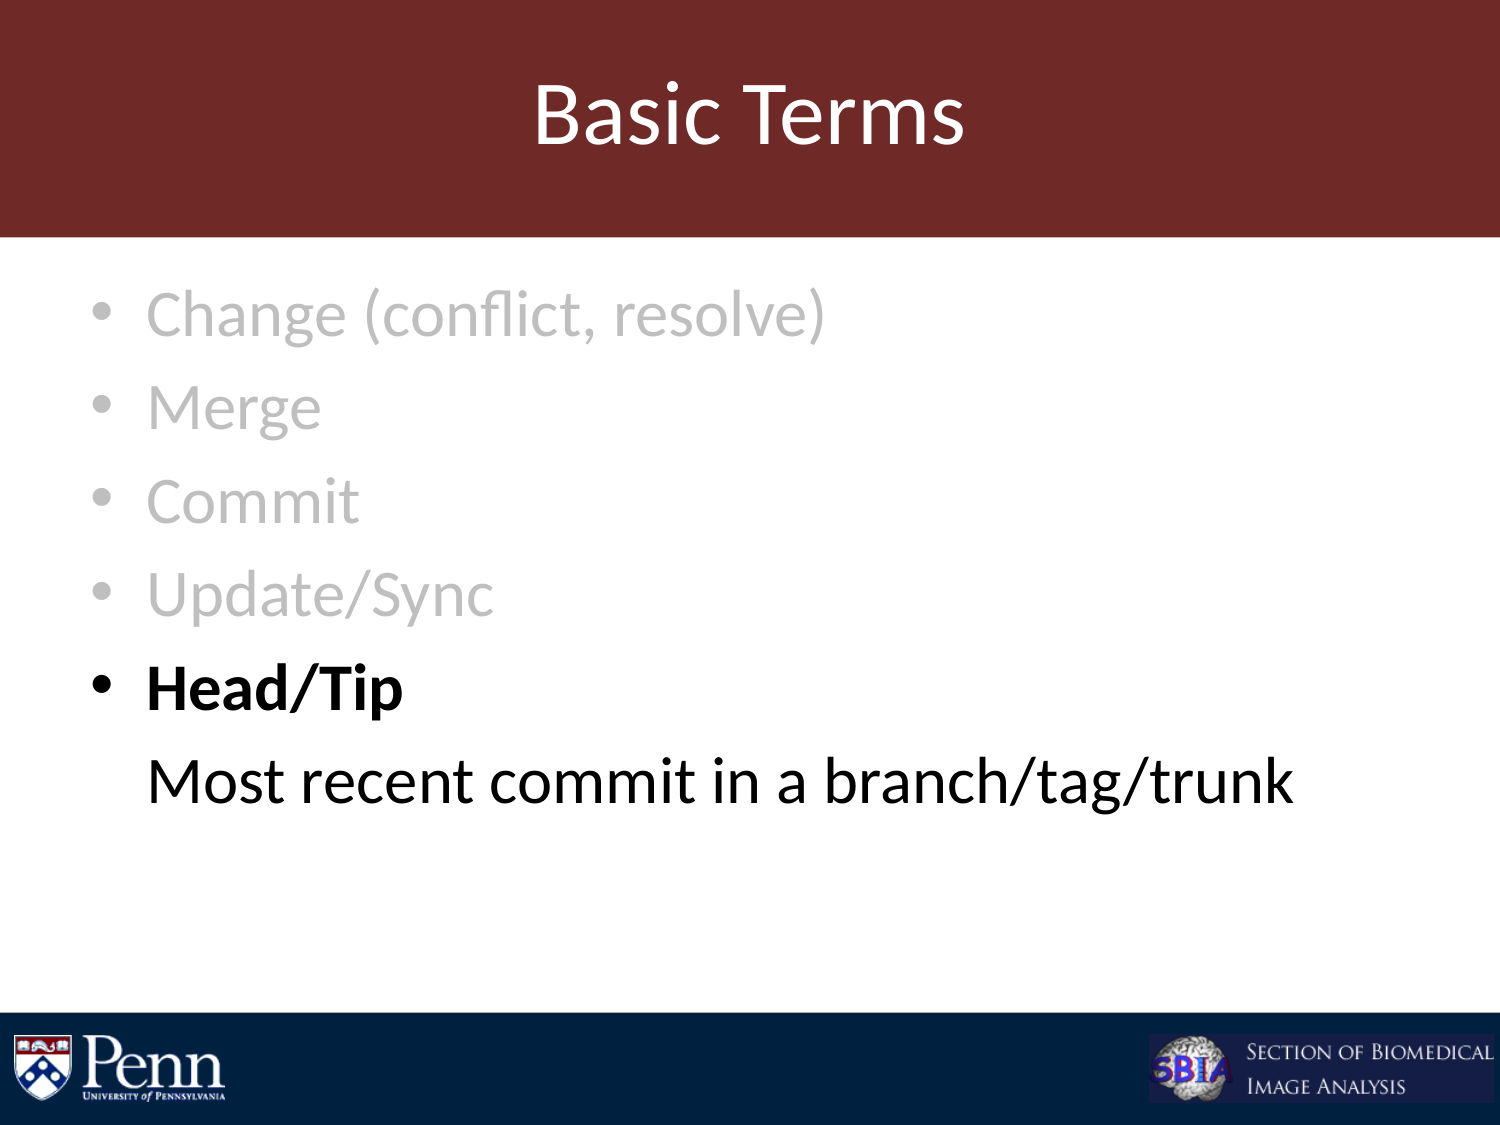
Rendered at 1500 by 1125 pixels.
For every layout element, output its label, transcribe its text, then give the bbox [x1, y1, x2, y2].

picture [14, 1035, 225, 1102]
picture [1149, 1034, 1494, 1103]
list Change (conflict, resolve) Merge Commit Update/Sync Head/Tip Most recent commit in a branch/tag/trunk [75, 262, 1425, 1013]
title Basic Terms [75, 45, 1425, 238]
